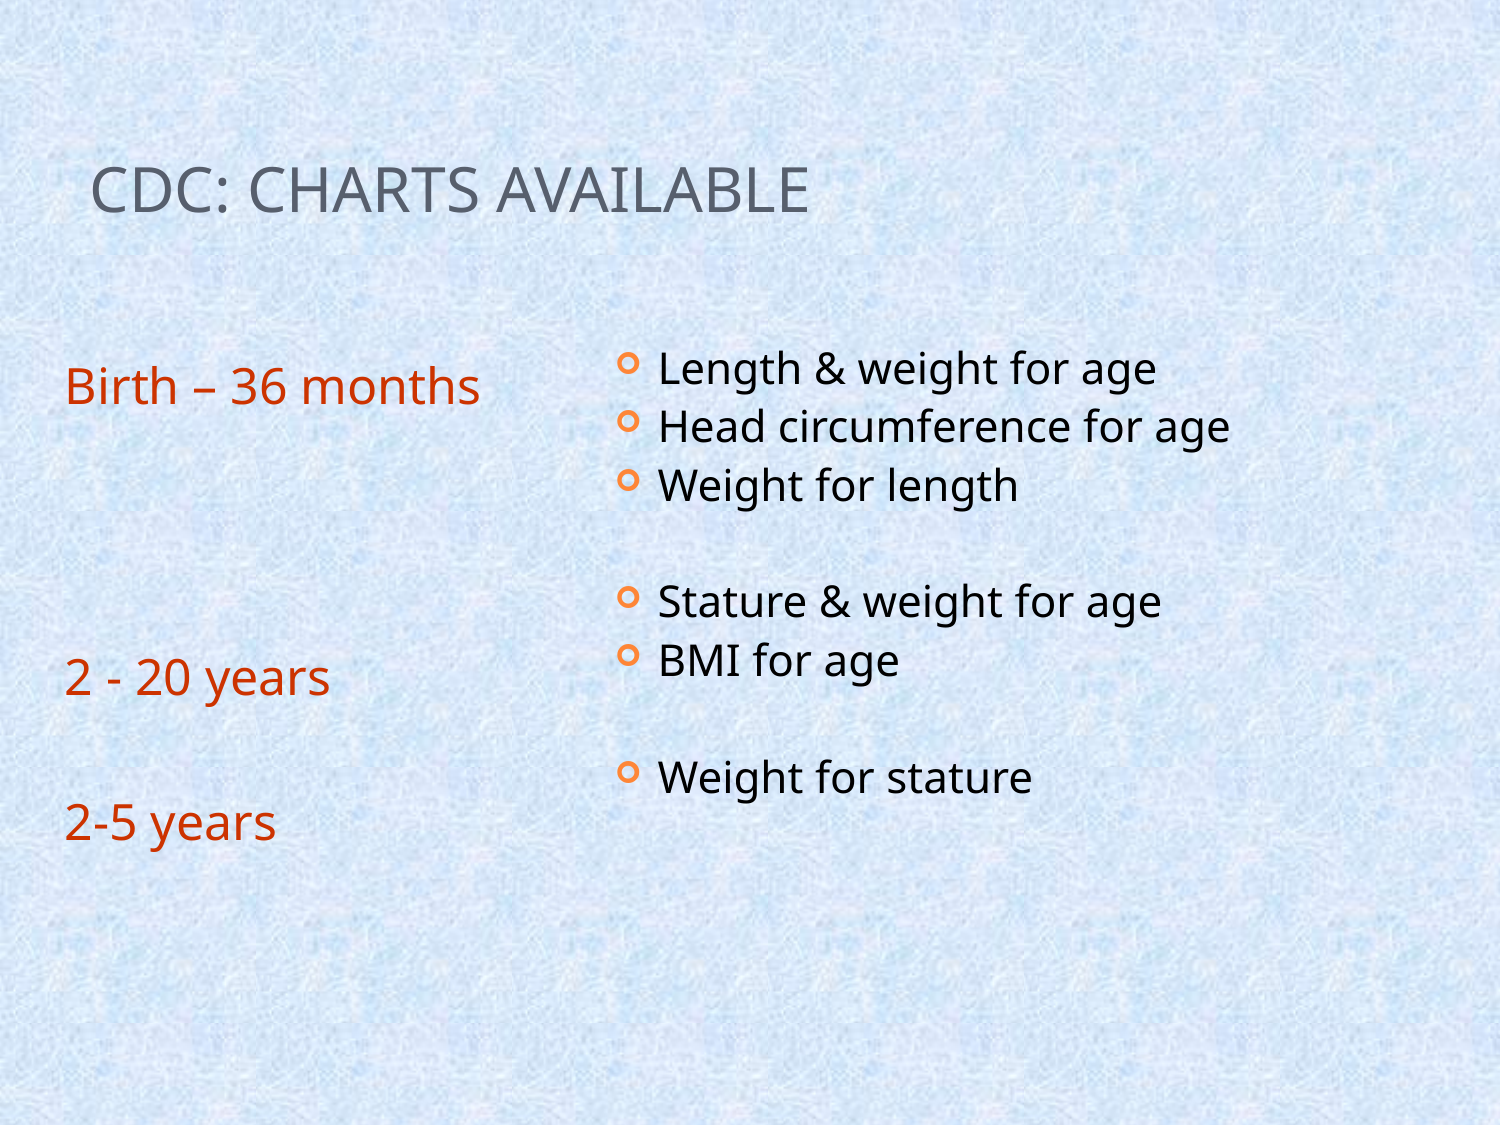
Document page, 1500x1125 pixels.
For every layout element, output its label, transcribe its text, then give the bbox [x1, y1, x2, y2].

list Length & weight for age Head circumference for age Weight for length Stature & weight for age BMI for age Weight for stature [600, 275, 1450, 813]
title CDC: charts available [75, 45, 1300, 233]
picture [0, 0, 1500, 1125]
list Birth – 36 months 2 - 20 years 2-5 years [50, 275, 625, 975]
